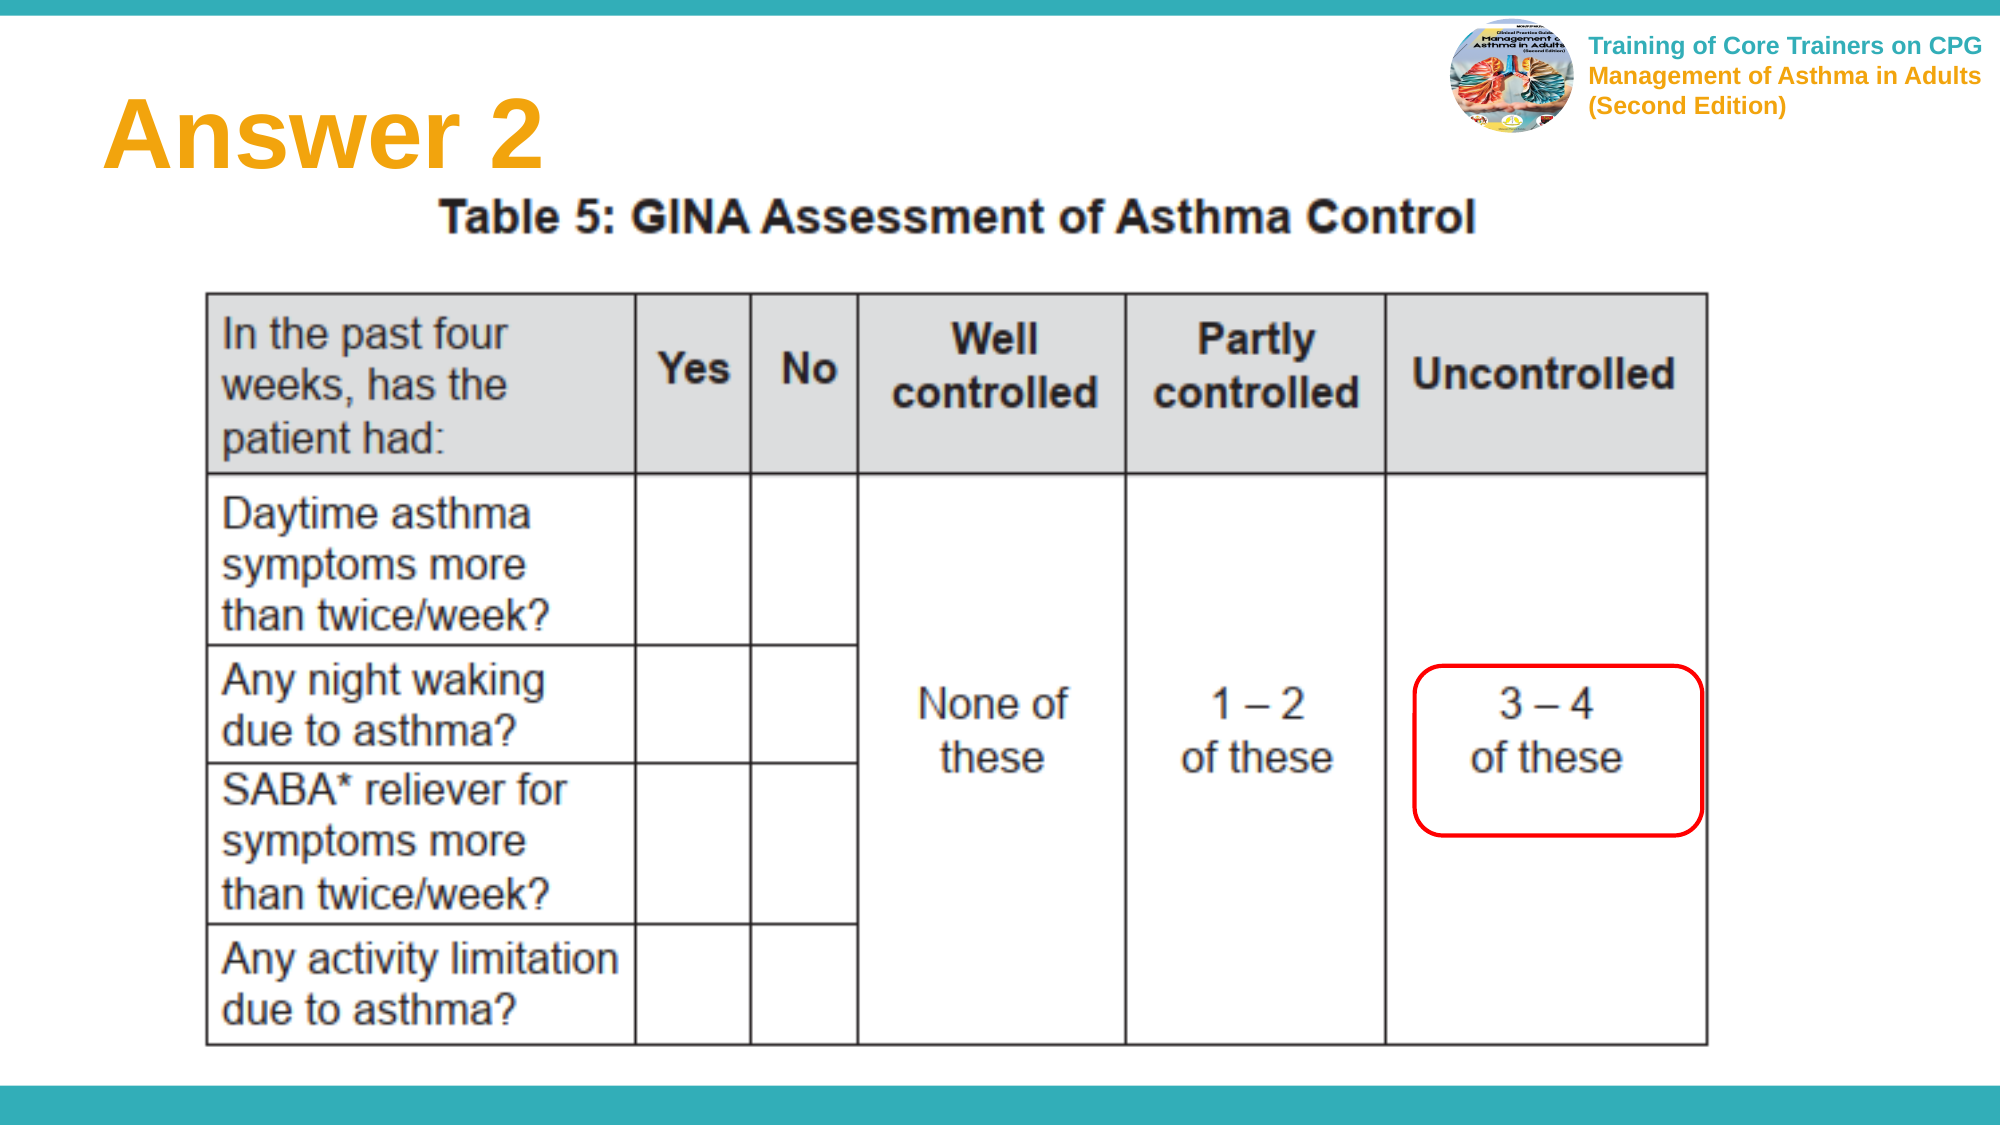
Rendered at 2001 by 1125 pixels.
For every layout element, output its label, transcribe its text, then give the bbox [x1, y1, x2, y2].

picture [192, 186, 1728, 1055]
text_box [1449, 18, 2000, 133]
list Answer 2 [3, 65, 2000, 192]
